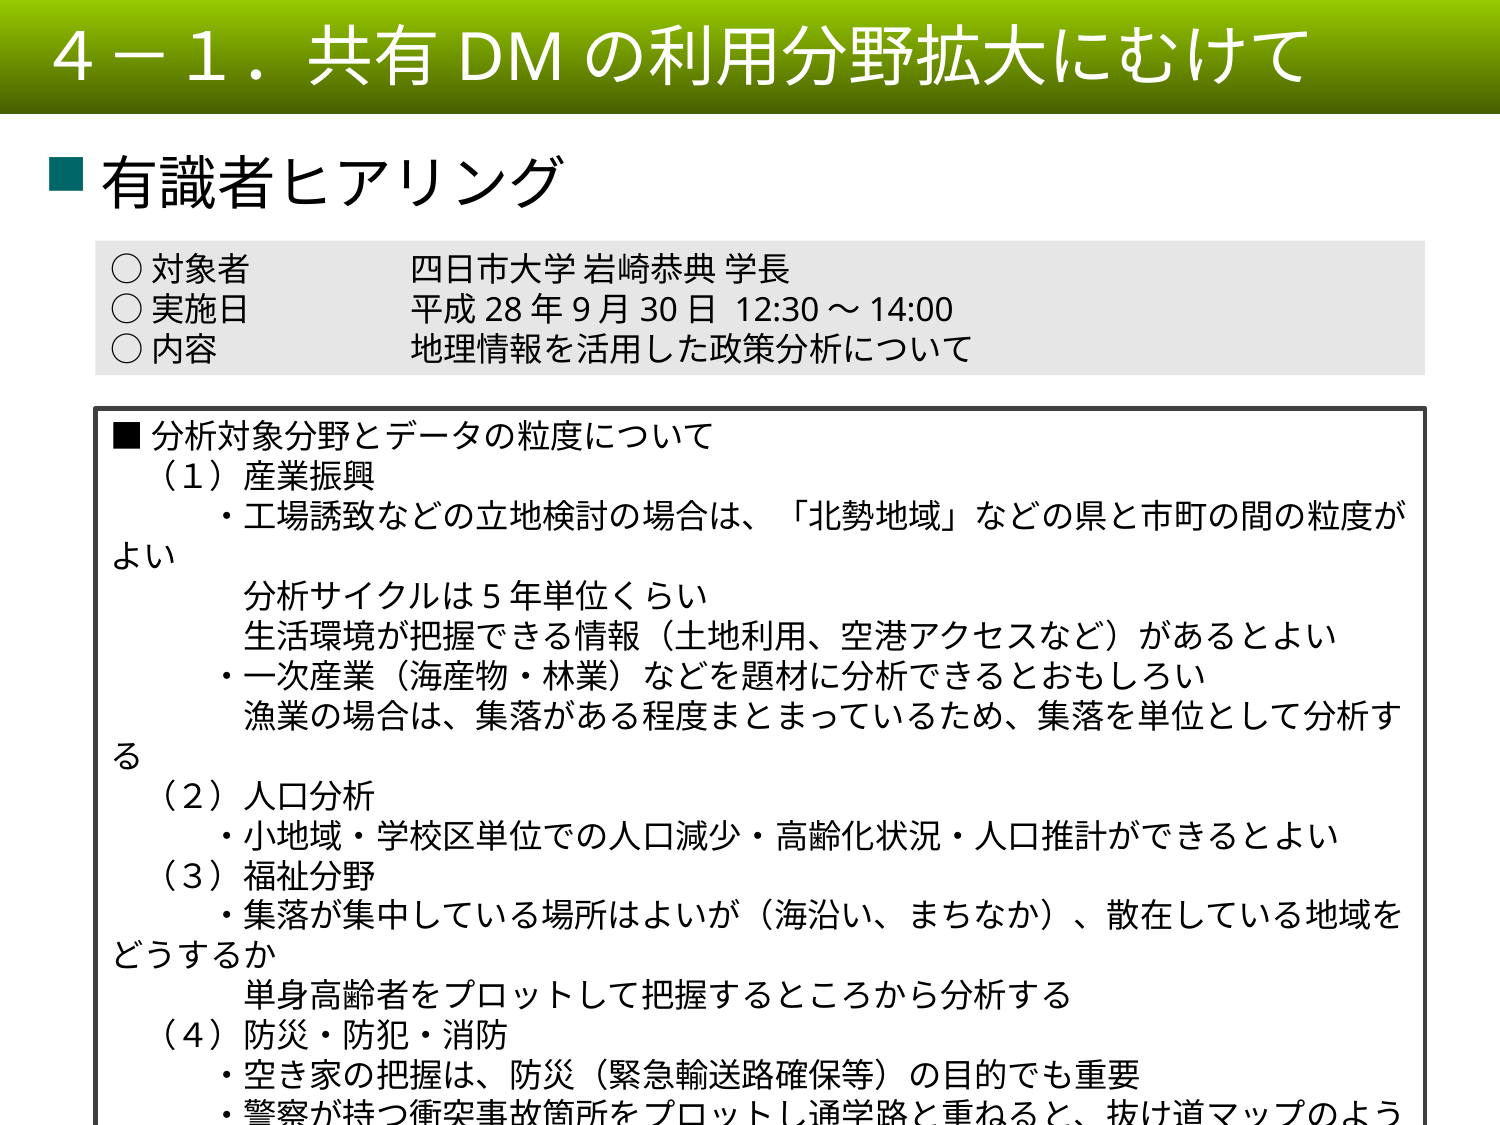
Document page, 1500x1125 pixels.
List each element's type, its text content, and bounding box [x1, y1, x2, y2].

text_box ○対象者 四日市大学 岩崎恭典 学長 ○実施日 平成28年9月30日 12:30～14:00 ○内容 地理情報を活用した政策分析について [95, 240, 1425, 376]
text_box ４－１．共有DMの利用分野拡大にむけて [25, 12, 1471, 96]
text_box 有識者ヒアリング [29, 139, 1469, 236]
text_box ■分析対象分野とデータの粒度について （１）産業振興 ・工場誘致などの立地検討の場合は、「北勢地域」などの県と市町の間の粒度がよい 分析サイクルは5年単位くらい 生活環境が把握できる情報（土地利用、空港アクセスなど）があるとよい ・一次産業（海産物・林業）などを題材に分析できるとおもしろい 漁業の場合は、集落がある程度まとまっているため、集落を単位として分析する （２）人口分析 ・小地域・学校区単位での人口減少・高齢化状況・人口推計ができるとよい （３）福祉分野 ・集落が集中している場所はよいが（海沿い、まちなか）、散在している地域をどうするか 単身高齢者をプロットして把握するところから分析する （４）防災・防犯・消防 ・空き家の把握は、防災（緊急輸送路確保等）の目的でも重要 ・警察が持つ衝突事故箇所をプロットし通学路と重ねると、抜け道マップのような見え方にもなる [95, 408, 1425, 1125]
